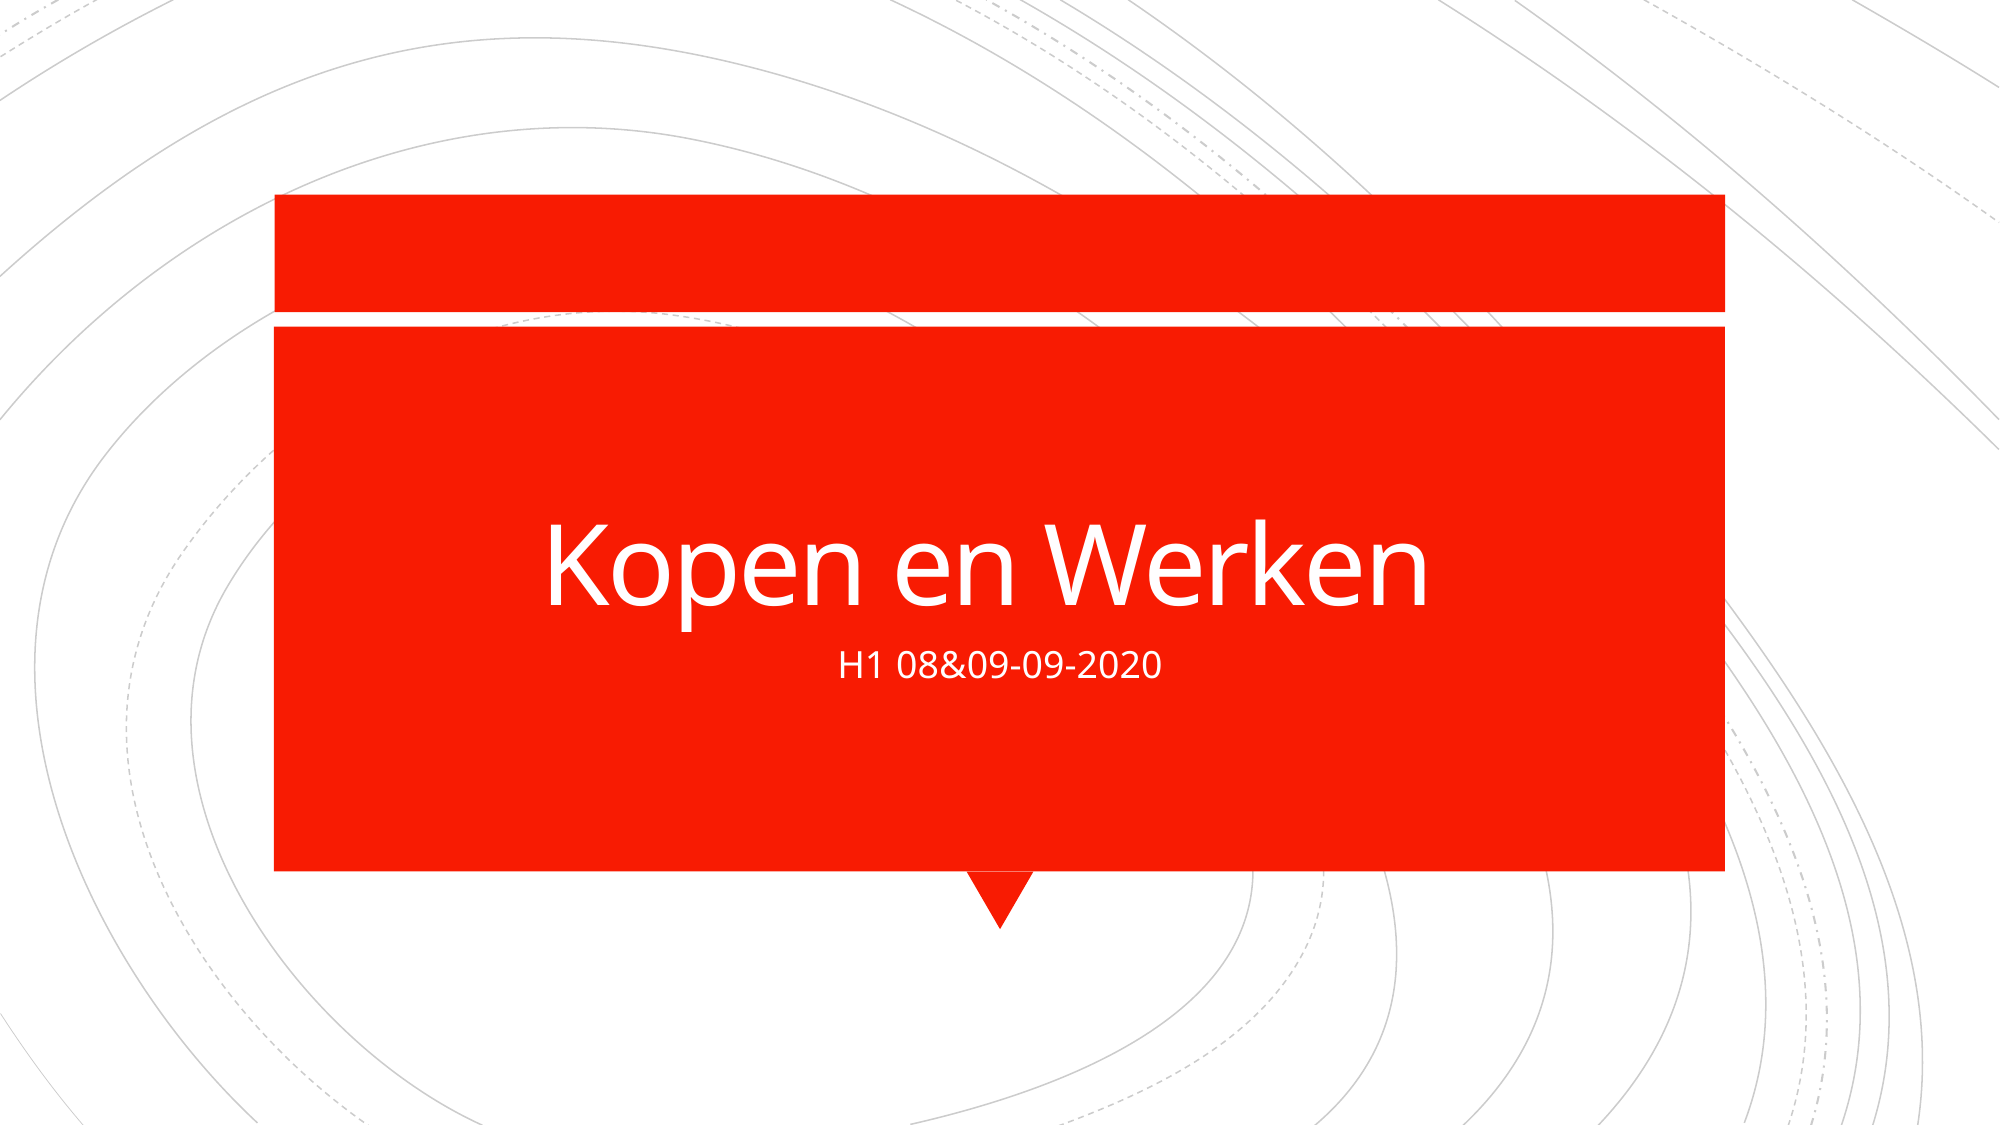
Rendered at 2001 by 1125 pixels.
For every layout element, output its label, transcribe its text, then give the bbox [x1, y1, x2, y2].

title Kopen en Werken [288, 340, 1713, 628]
subtitle H1 08&09-09-2020 [288, 640, 1712, 858]
